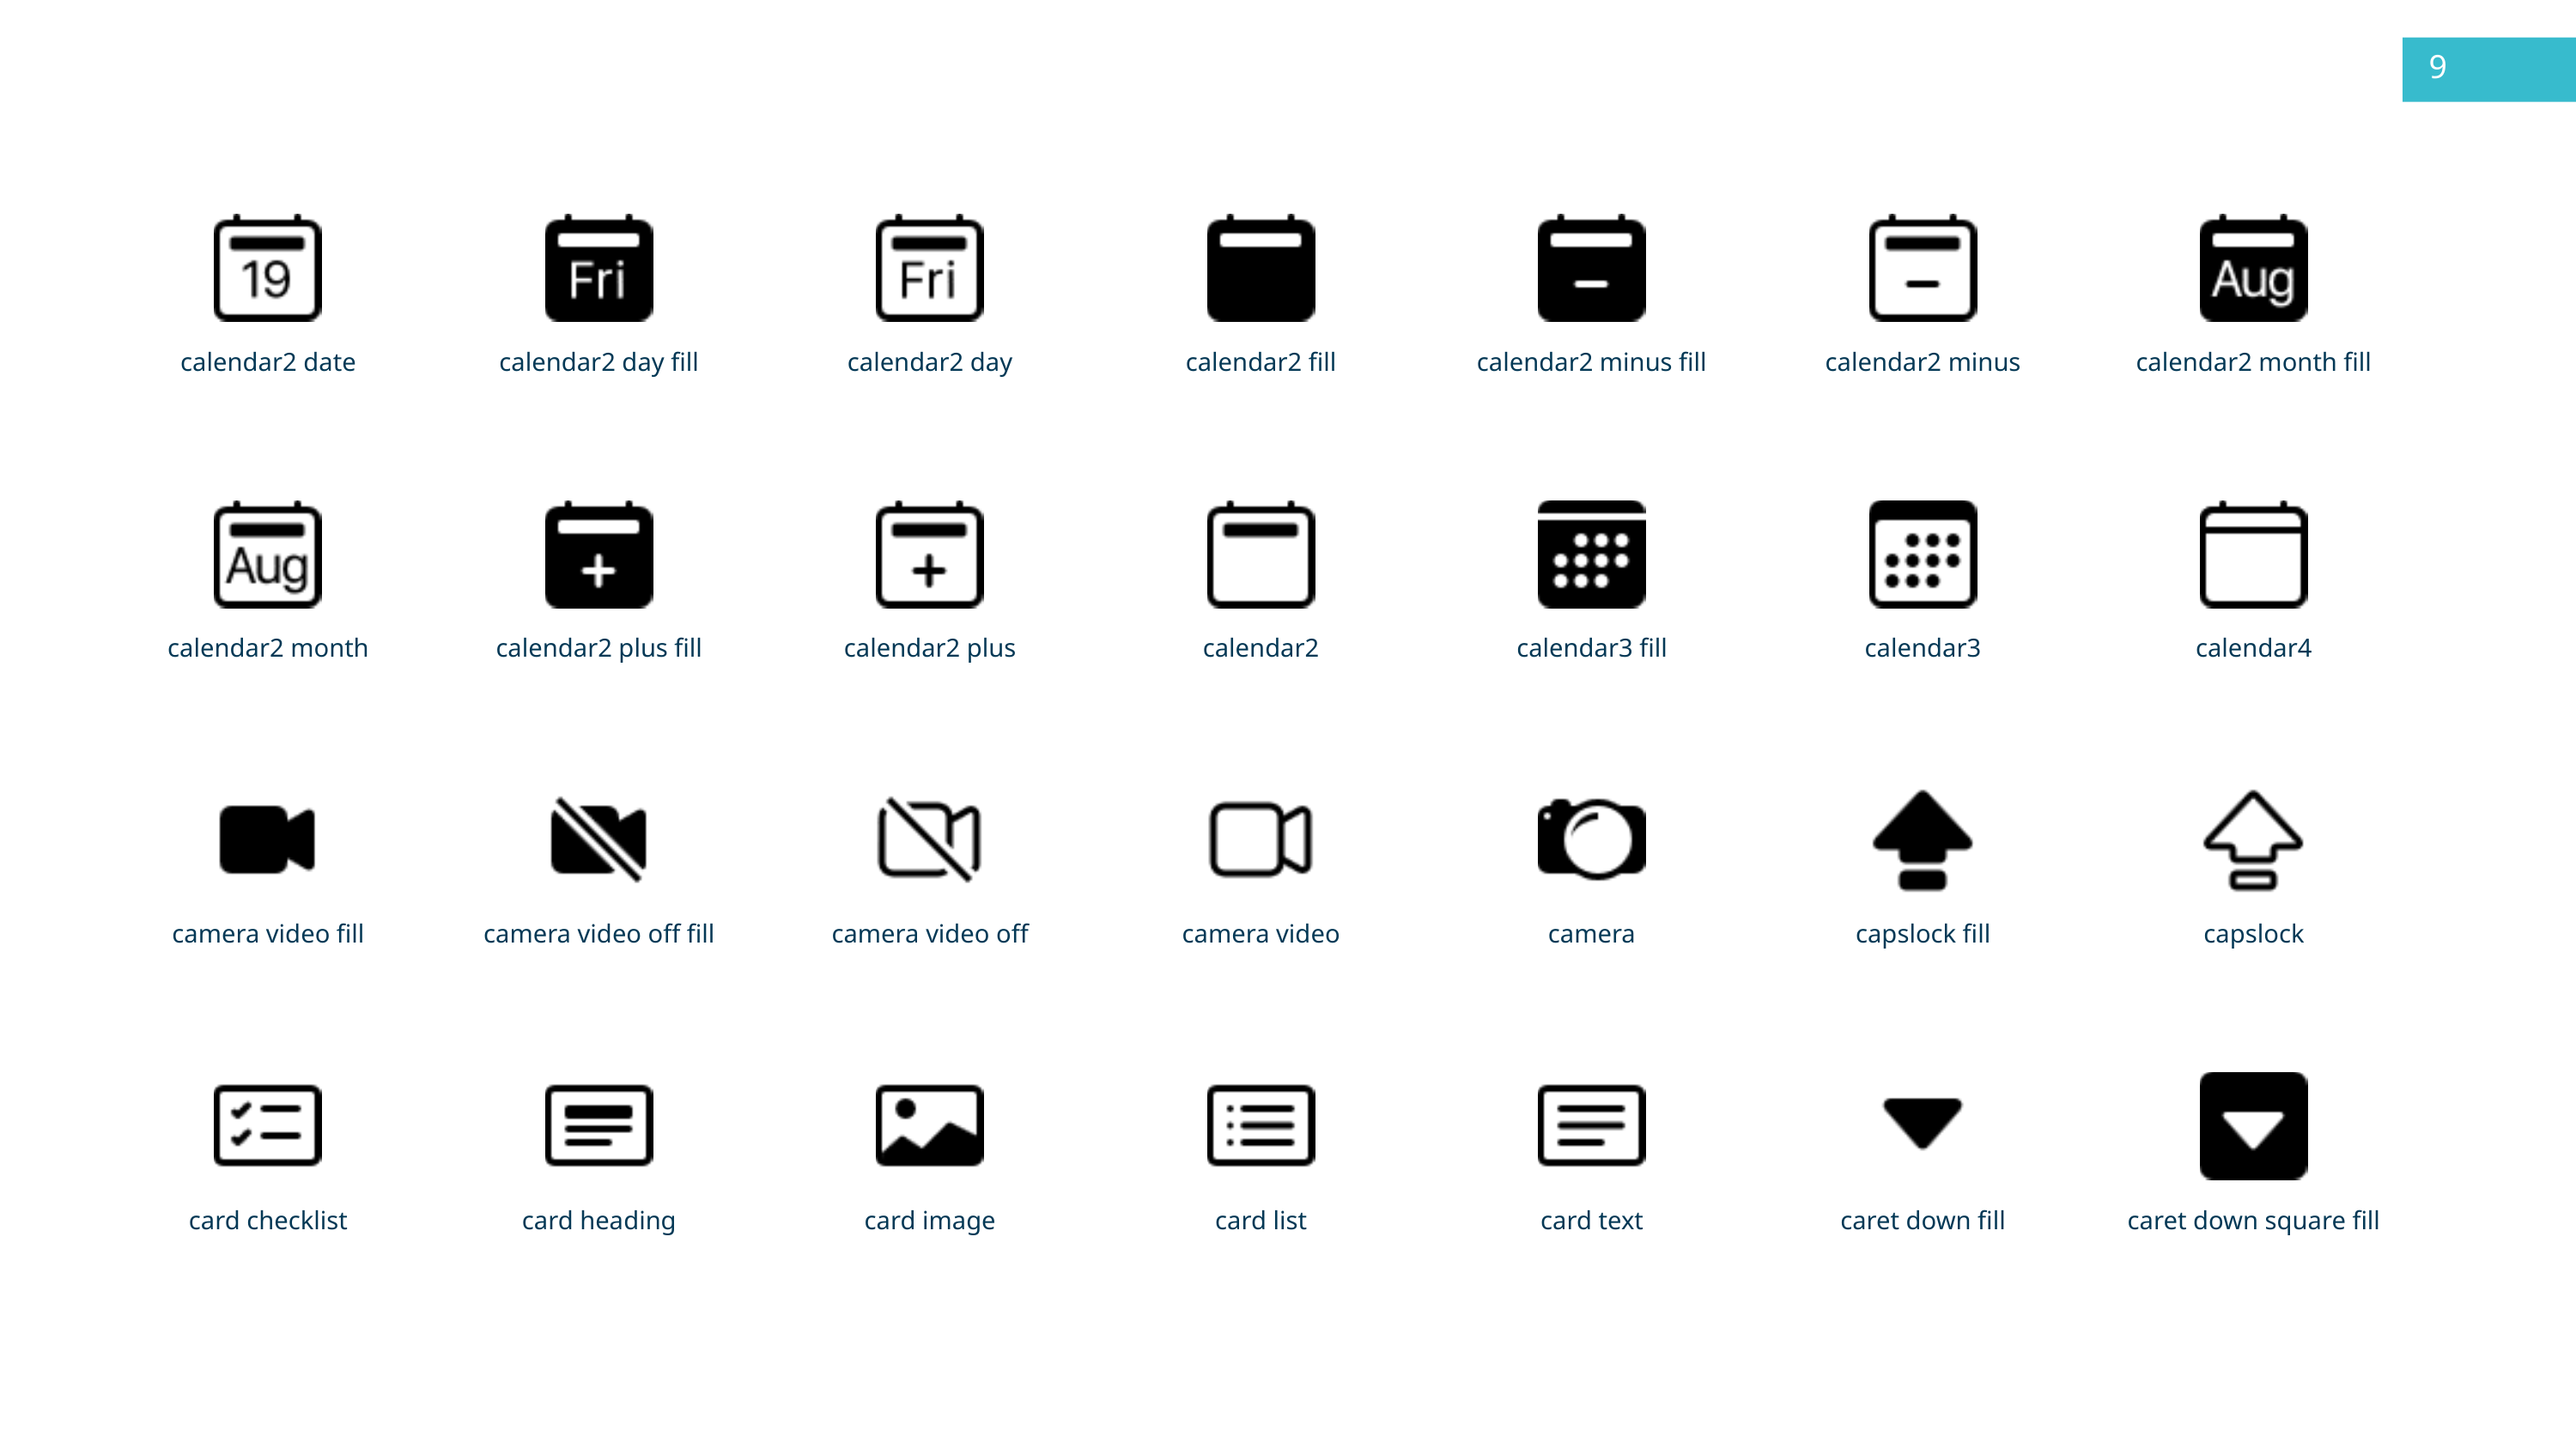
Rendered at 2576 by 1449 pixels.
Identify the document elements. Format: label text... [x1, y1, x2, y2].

picture [545, 500, 653, 609]
text_box card text [1413, 1197, 1744, 1241]
picture [876, 500, 985, 609]
text_box calendar2 date [89, 339, 420, 383]
picture [2200, 500, 2308, 609]
text_box calendar3 fill [1413, 626, 1744, 669]
picture [214, 214, 323, 323]
text_box caret down fill [1744, 1197, 2075, 1241]
text_box camera [1413, 912, 1744, 955]
text_box camera video [1082, 912, 1413, 955]
slide_number 9 [2415, 35, 2502, 100]
text_box calendar2 plus fill [420, 626, 750, 669]
picture [2200, 214, 2308, 323]
picture [214, 786, 323, 894]
text_box calendar2 month fill [2075, 339, 2433, 383]
picture [545, 214, 653, 323]
picture [1868, 214, 1978, 323]
text_box calendar2 fill [1082, 339, 1413, 383]
picture [214, 1072, 323, 1181]
picture [1207, 1072, 1315, 1181]
picture [1538, 1072, 1646, 1181]
picture [2200, 786, 2308, 894]
text_box calendar2 minus fill [1413, 339, 1744, 383]
picture [1207, 500, 1315, 609]
picture [876, 1072, 985, 1181]
text_box camera video off [750, 912, 1082, 955]
text_box calendar2 [1082, 626, 1413, 669]
picture [1538, 214, 1646, 323]
text_box card checklist [89, 1197, 420, 1241]
text_box camera video off fill [420, 912, 750, 955]
text_box capslock [2075, 912, 2433, 955]
picture [545, 1072, 653, 1181]
text_box calendar2 plus [750, 626, 1082, 669]
picture [214, 500, 323, 609]
picture [1207, 214, 1315, 323]
text_box card image [750, 1197, 1082, 1241]
picture [876, 214, 985, 323]
picture [876, 786, 985, 894]
picture [1868, 786, 1978, 894]
picture [2200, 1072, 2308, 1181]
picture [1868, 1072, 1978, 1181]
picture [1868, 500, 1978, 609]
text_box caret down square fill [2075, 1197, 2433, 1241]
text_box calendar4 [2075, 626, 2433, 669]
text_box calendar2 minus [1744, 339, 2075, 383]
text_box card heading [420, 1197, 750, 1241]
picture [1538, 500, 1646, 609]
picture [545, 786, 653, 894]
text_box card list [1082, 1197, 1413, 1241]
text_box camera video fill [89, 912, 420, 955]
picture [1207, 786, 1315, 894]
text_box calendar3 [1744, 626, 2075, 669]
text_box calendar2 day [750, 339, 1082, 383]
picture [1538, 786, 1646, 894]
text_box calendar2 month [89, 626, 420, 669]
text_box capslock fill [1744, 912, 2075, 955]
text_box calendar2 day fill [420, 339, 750, 383]
